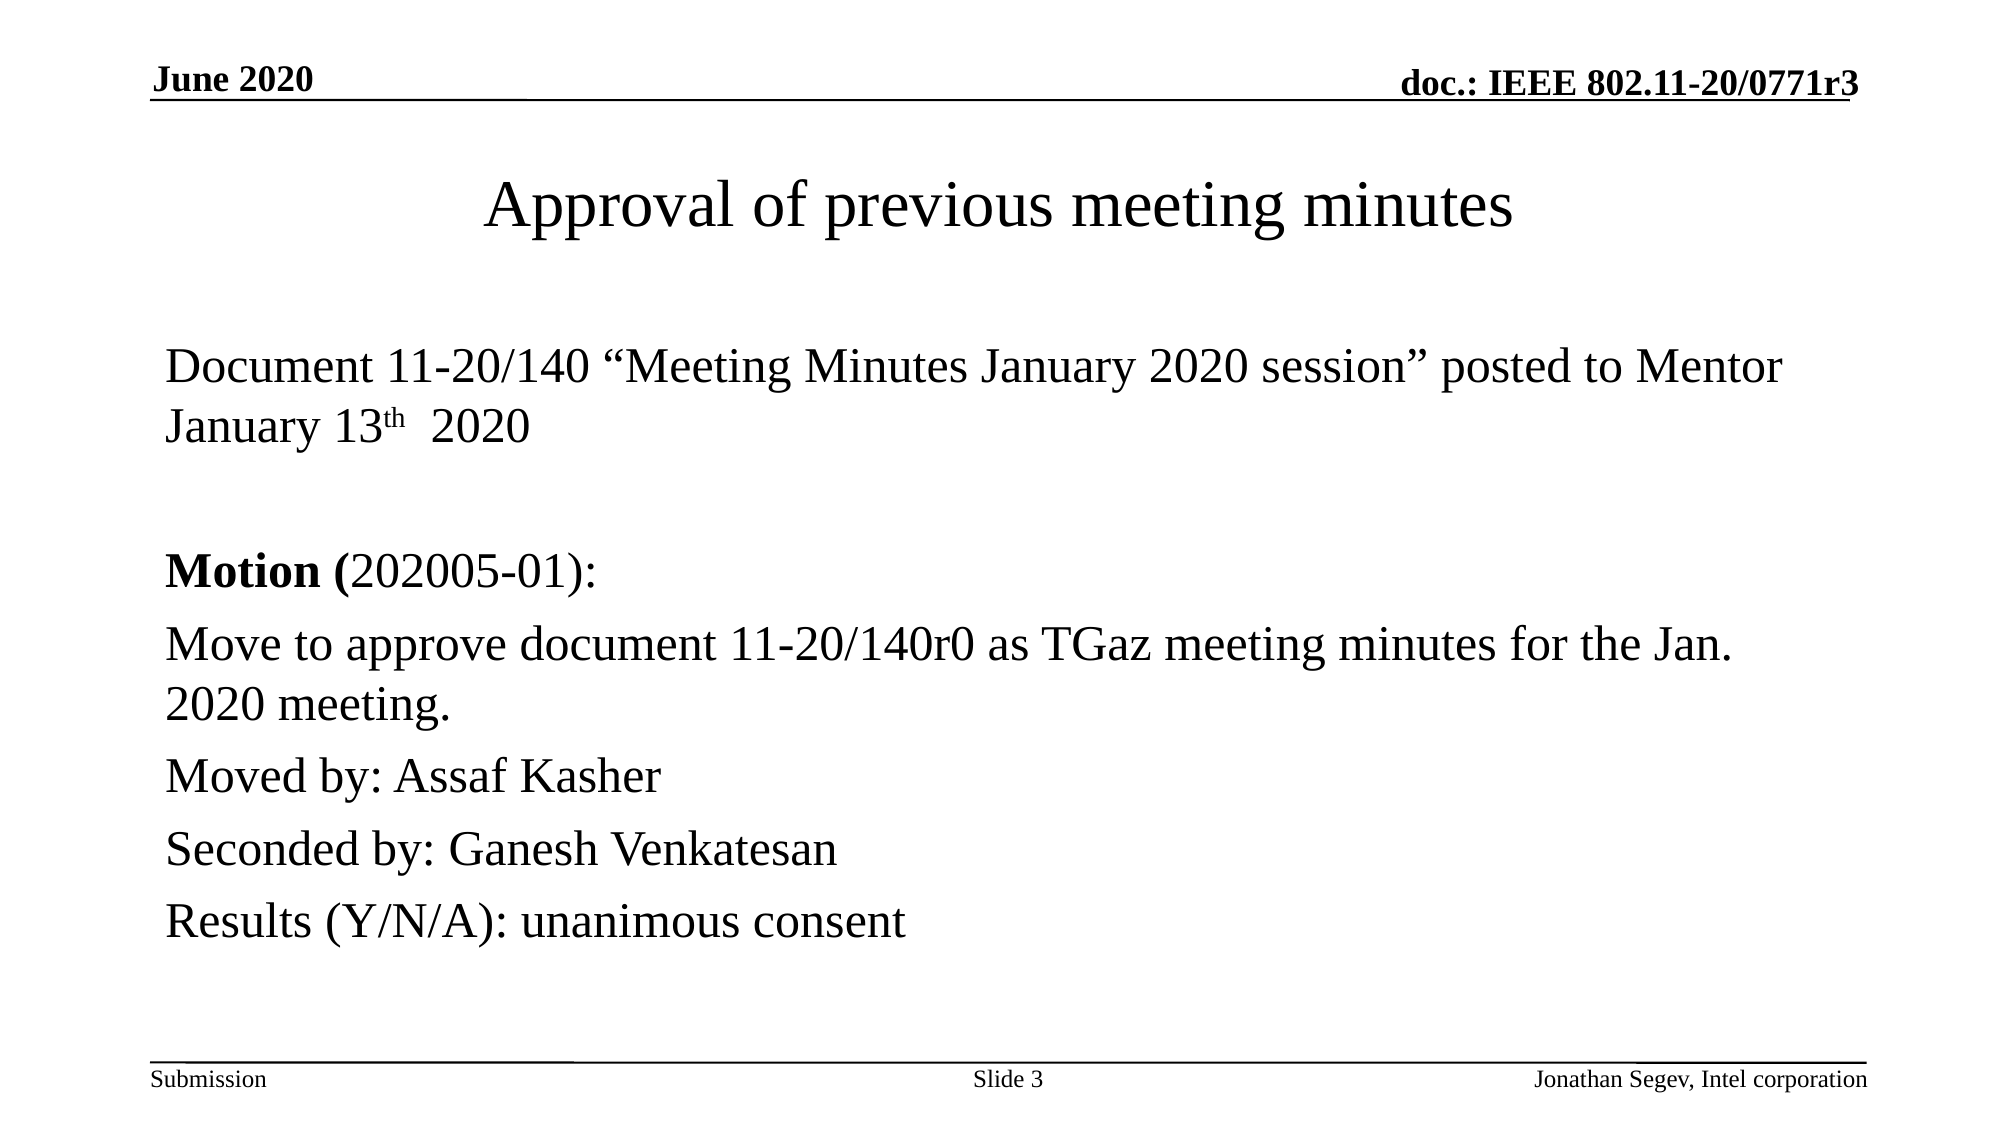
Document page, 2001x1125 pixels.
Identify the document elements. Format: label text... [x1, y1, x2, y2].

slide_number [152, 54, 563, 100]
list Document 11-20/140 “Meeting Minutes January 2020 session” posted to Mentor January 13th 2020 Motion (202005-01): Move to approve document 11-20/140r0 as TGaz meeting minutes for the Jan. 2020 meeting. Moved by: Assaf Kasher Seconded by: Ganesh Venkatesan Results (Y/N/A): unanimous consent [149, 324, 1850, 1000]
title Approval of previous meeting minutes [149, 112, 1850, 288]
slide_number Slide 3 [950, 1061, 1067, 1123]
footer Jonathan Segev, Intel corporation [1171, 1061, 1869, 1093]
